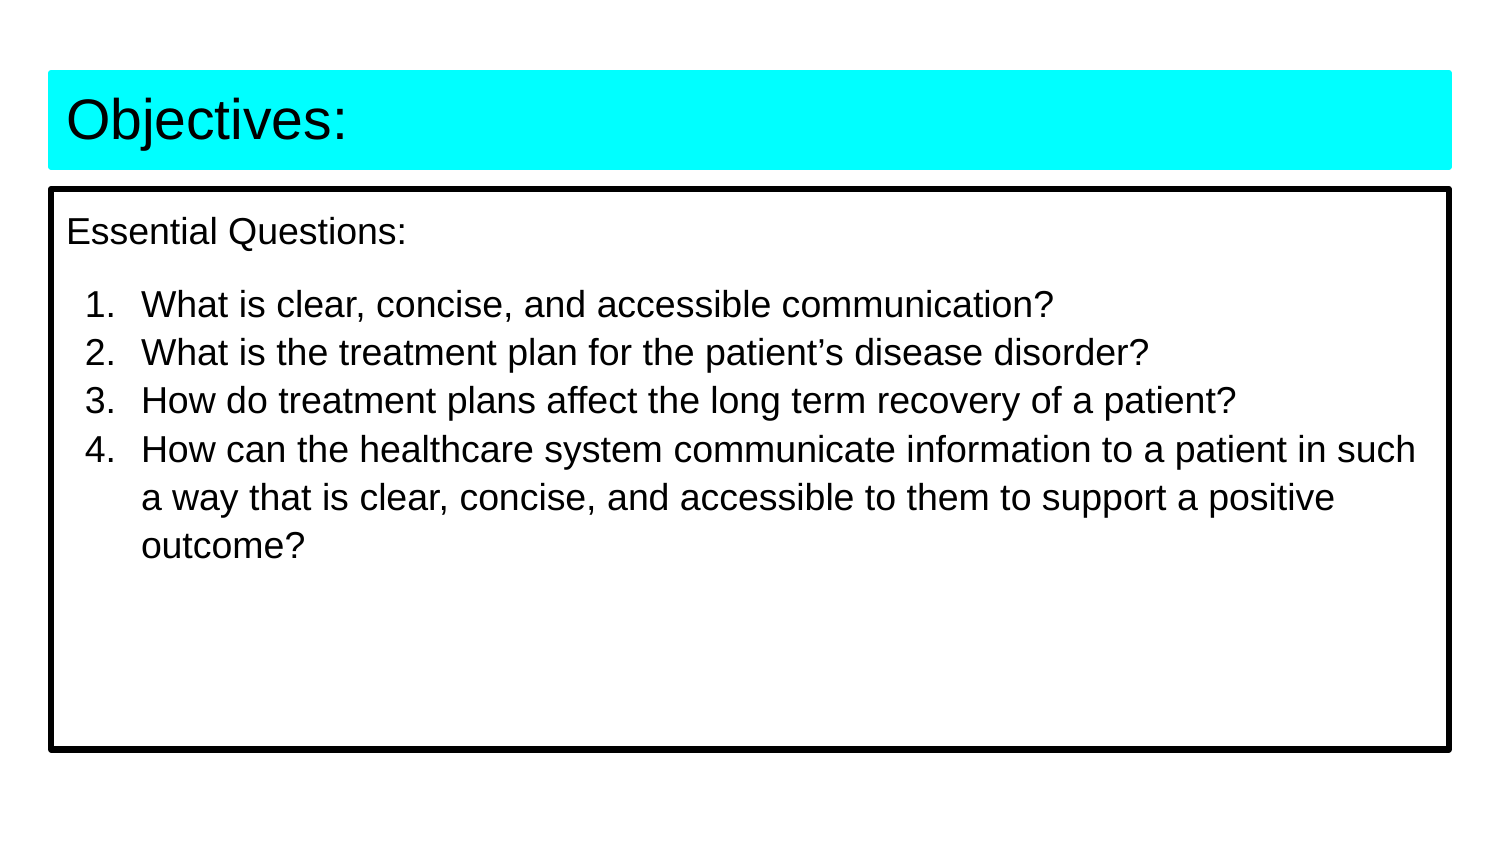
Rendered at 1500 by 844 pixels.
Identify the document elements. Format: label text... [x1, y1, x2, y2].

title Objectives: [51, 72, 1449, 167]
list Essential Questions: What is clear, concise, and accessible communication? What is the treatment plan for the patient’s disease disorder? How do treatment plans affect the long term recovery of a patient? How can the healthcare system communicate information to a patient in such a way that is clear, concise, and accessible to them to support a positive outcome? [51, 189, 1449, 750]
